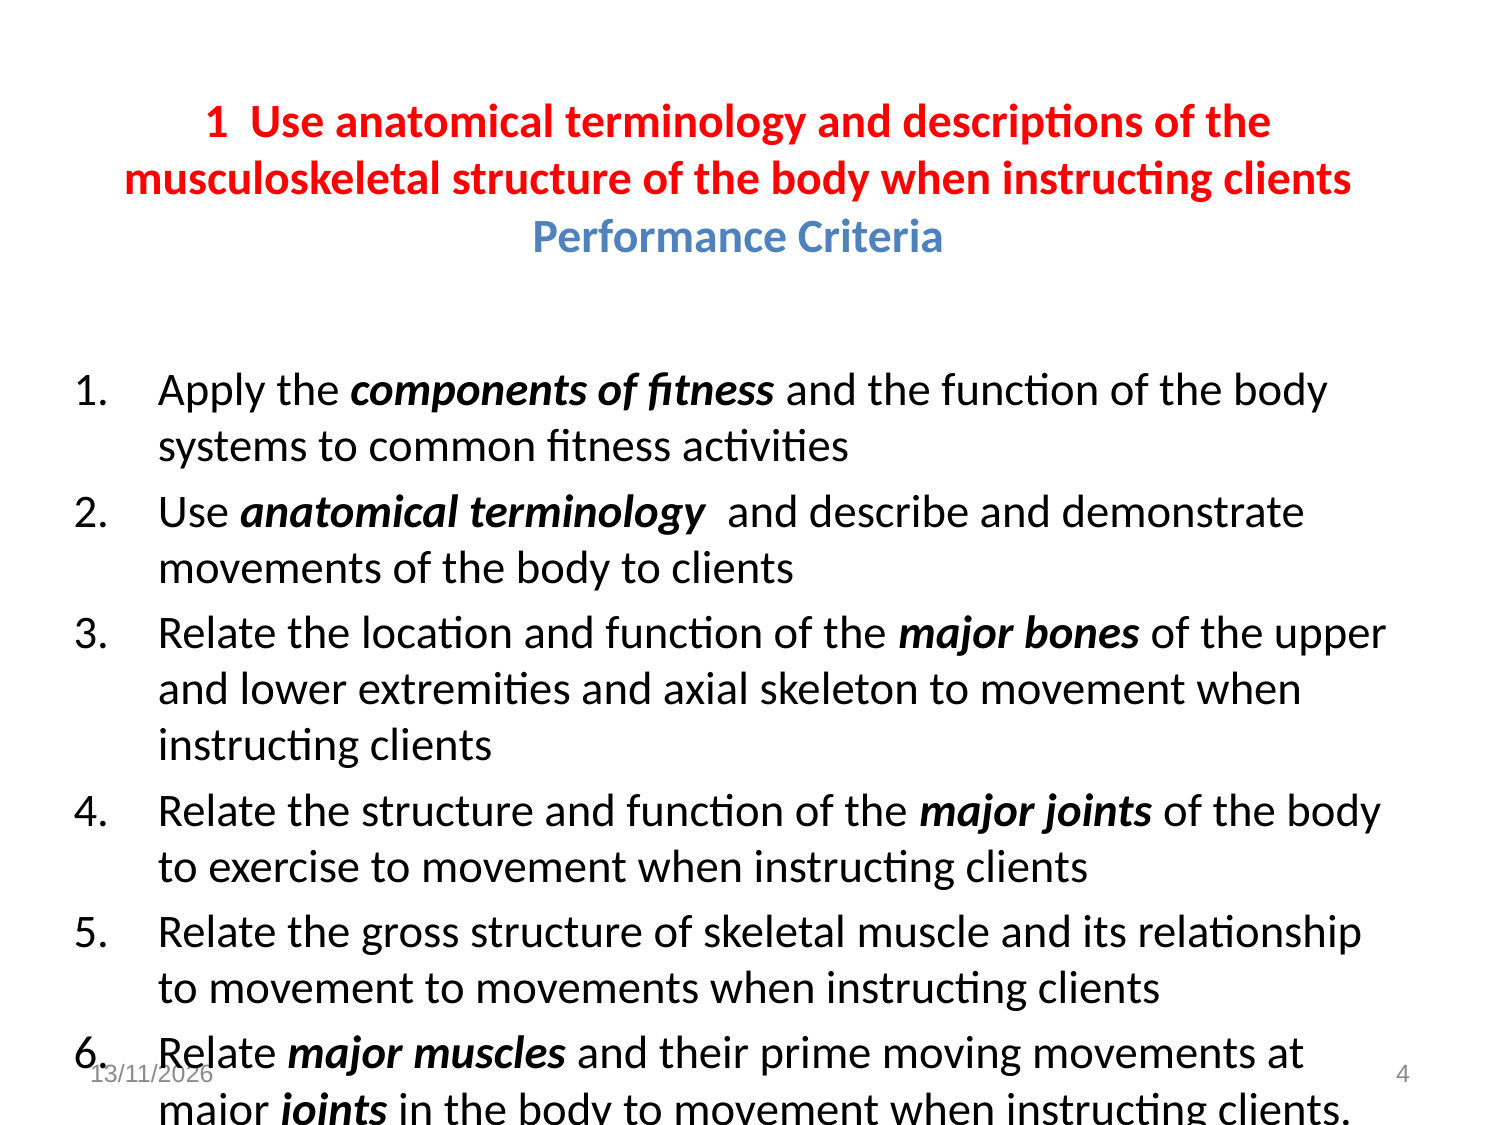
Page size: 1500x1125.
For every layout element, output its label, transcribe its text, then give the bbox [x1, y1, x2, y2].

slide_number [75, 1042, 425, 1103]
title 1 Use anatomical terminology and descriptions of the musculoskeletal structure of the body when instructing clients Performance Criteria [46, 82, 1430, 270]
list Apply the components of fitness and the function of the body systems to common fitness activities Use anatomical terminology and describe and demonstrate movements of the body to clients Relate the location and function of the major bones of the upper and lower extremities and axial skeleton to movement when instructing clients Relate the structure and function of the major joints of the body to exercise to movement when instructing clients Relate the gross structure of skeletal muscle and its relationship to movement to movements when instructing clients Relate major muscles and their prime moving movements at major joints in the body to movement when instructing clients. [58, 351, 1409, 1125]
slide_number 4 [1074, 1042, 1425, 1103]
